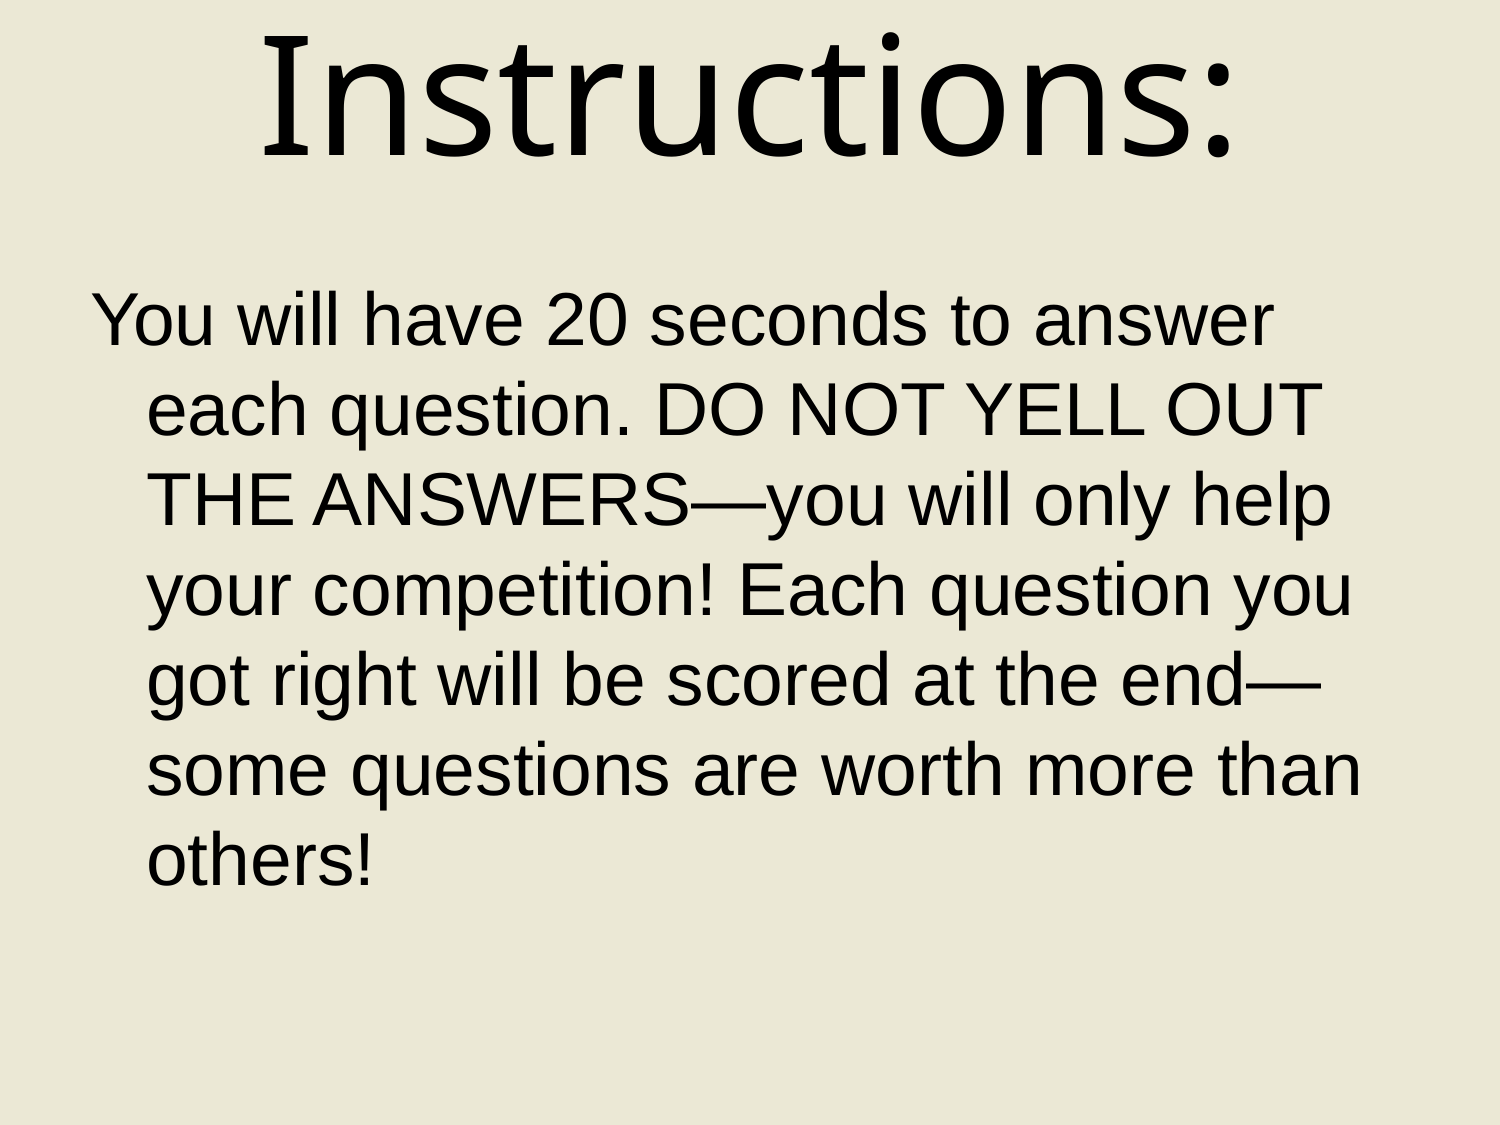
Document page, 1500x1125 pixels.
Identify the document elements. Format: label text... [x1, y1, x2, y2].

list You will have 20 seconds to answer each question. DO NOT YELL OUT THE ANSWERS—you will only help your competition! Each question you got right will be scored at the end—some questions are worth more than others! [74, 262, 1426, 1006]
title Instructions: [74, 44, 1426, 233]
